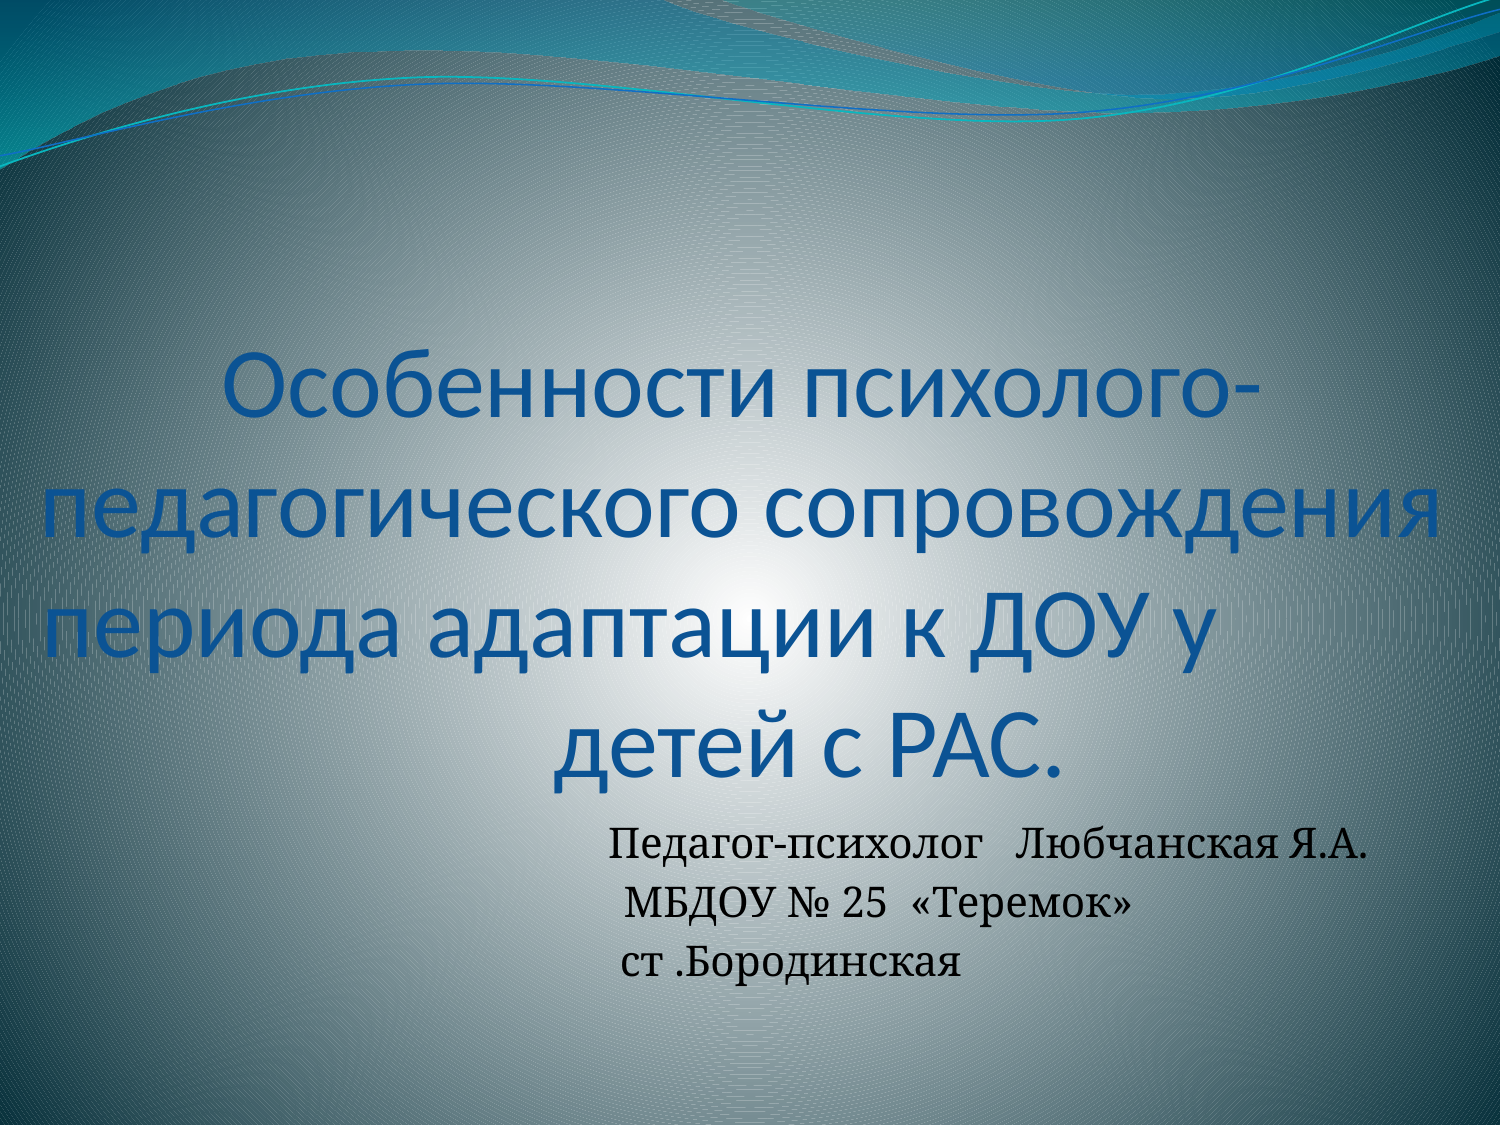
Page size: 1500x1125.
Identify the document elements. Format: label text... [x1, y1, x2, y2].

subtitle Педагог-психолог Любчанская Я.А. МБДОУ № 25 «Теремок» ст .Бородинская [4, 808, 1465, 1107]
title Особенности психолого-педагогического сопровождения периода адаптации к ДОУ у детей с РАС. [35, 70, 1454, 798]
